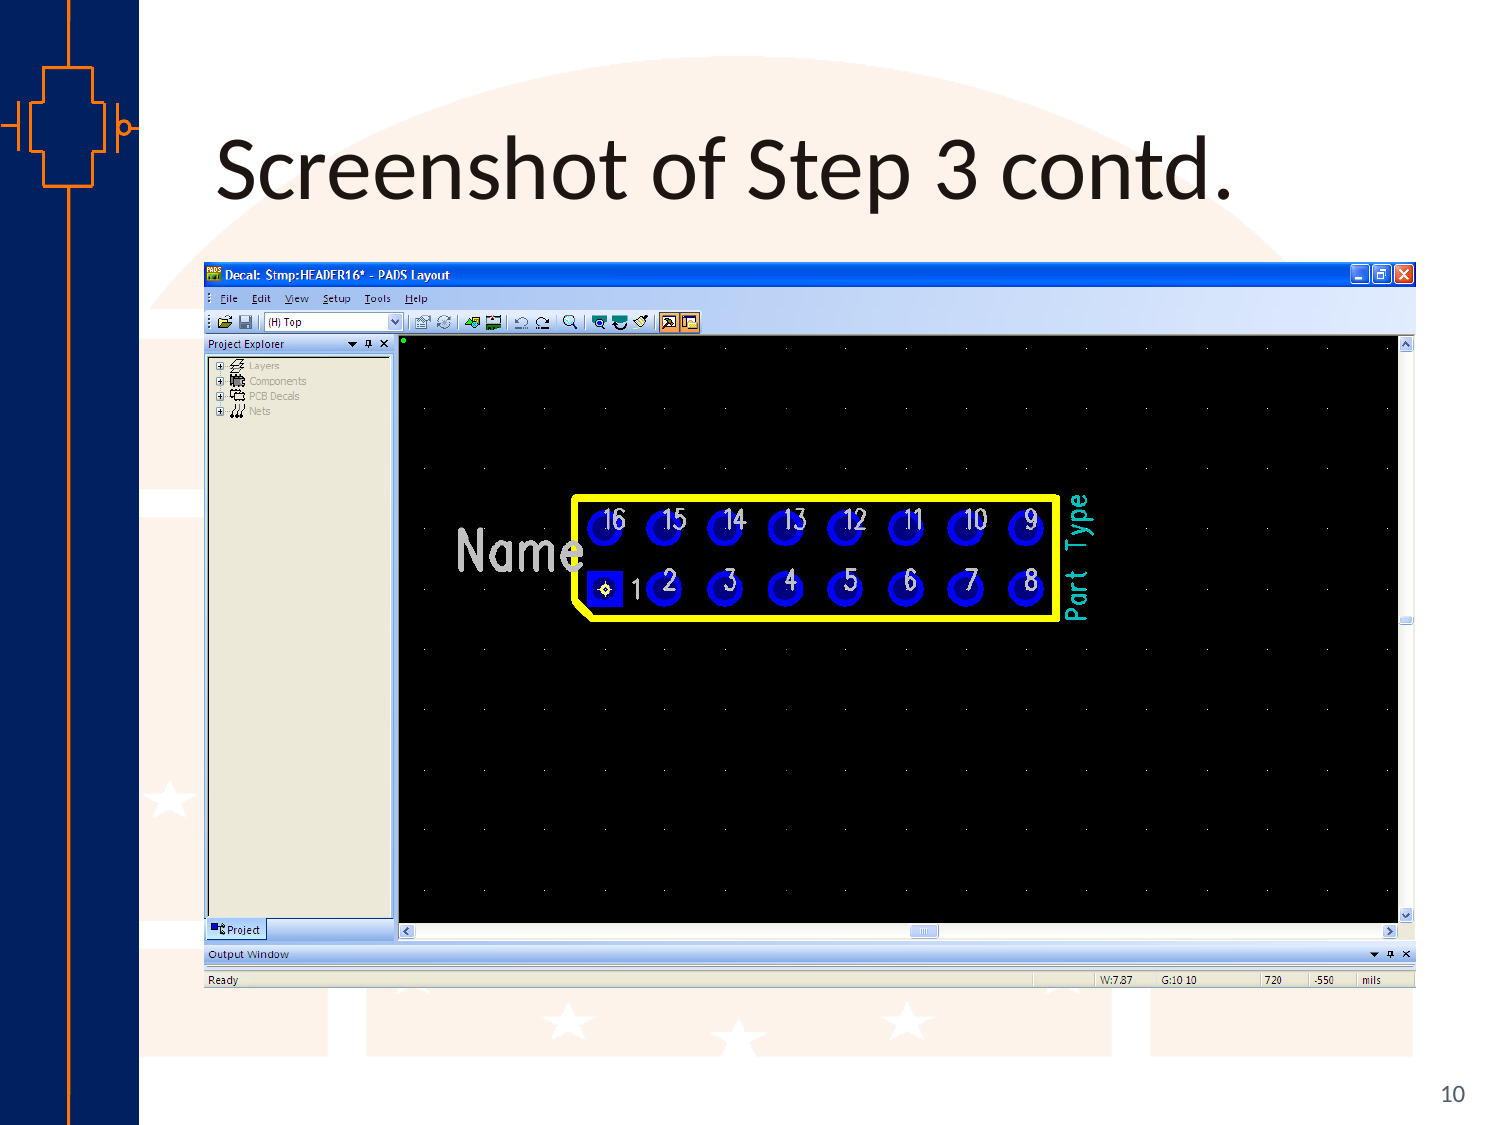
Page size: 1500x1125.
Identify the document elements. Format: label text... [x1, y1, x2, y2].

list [204, 262, 1421, 988]
title Screenshot of Step 3 contd. [200, 37, 1388, 225]
slide_number 10 [1425, 1062, 1488, 1123]
